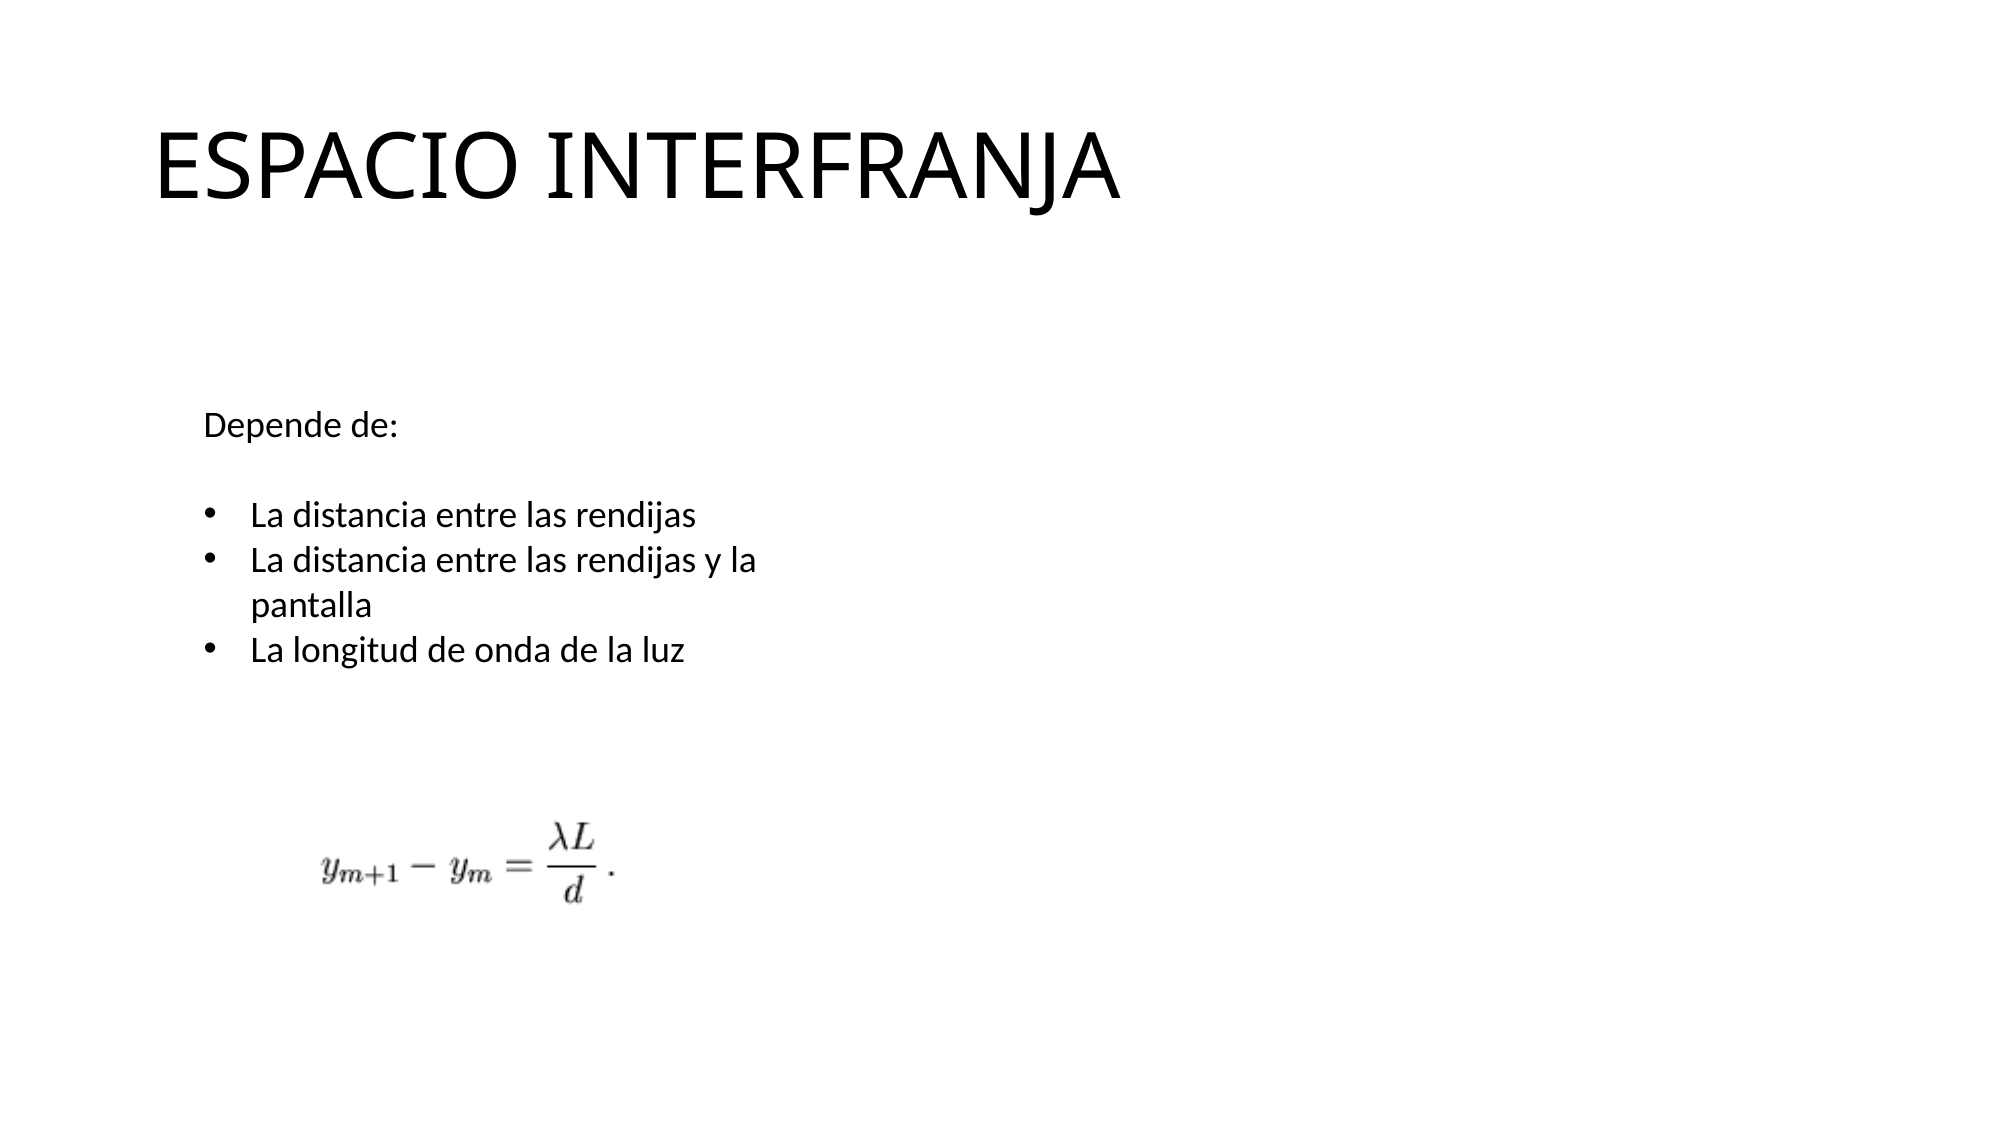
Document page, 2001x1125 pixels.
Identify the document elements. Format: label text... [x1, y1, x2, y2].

title ESPACIO INTERFRANJA [137, 59, 1863, 278]
picture [306, 782, 668, 952]
text_box Depende de: La distancia entre las rendijas La distancia entre las rendijas y la pantalla La longitud de onda de la luz [189, 392, 799, 677]
